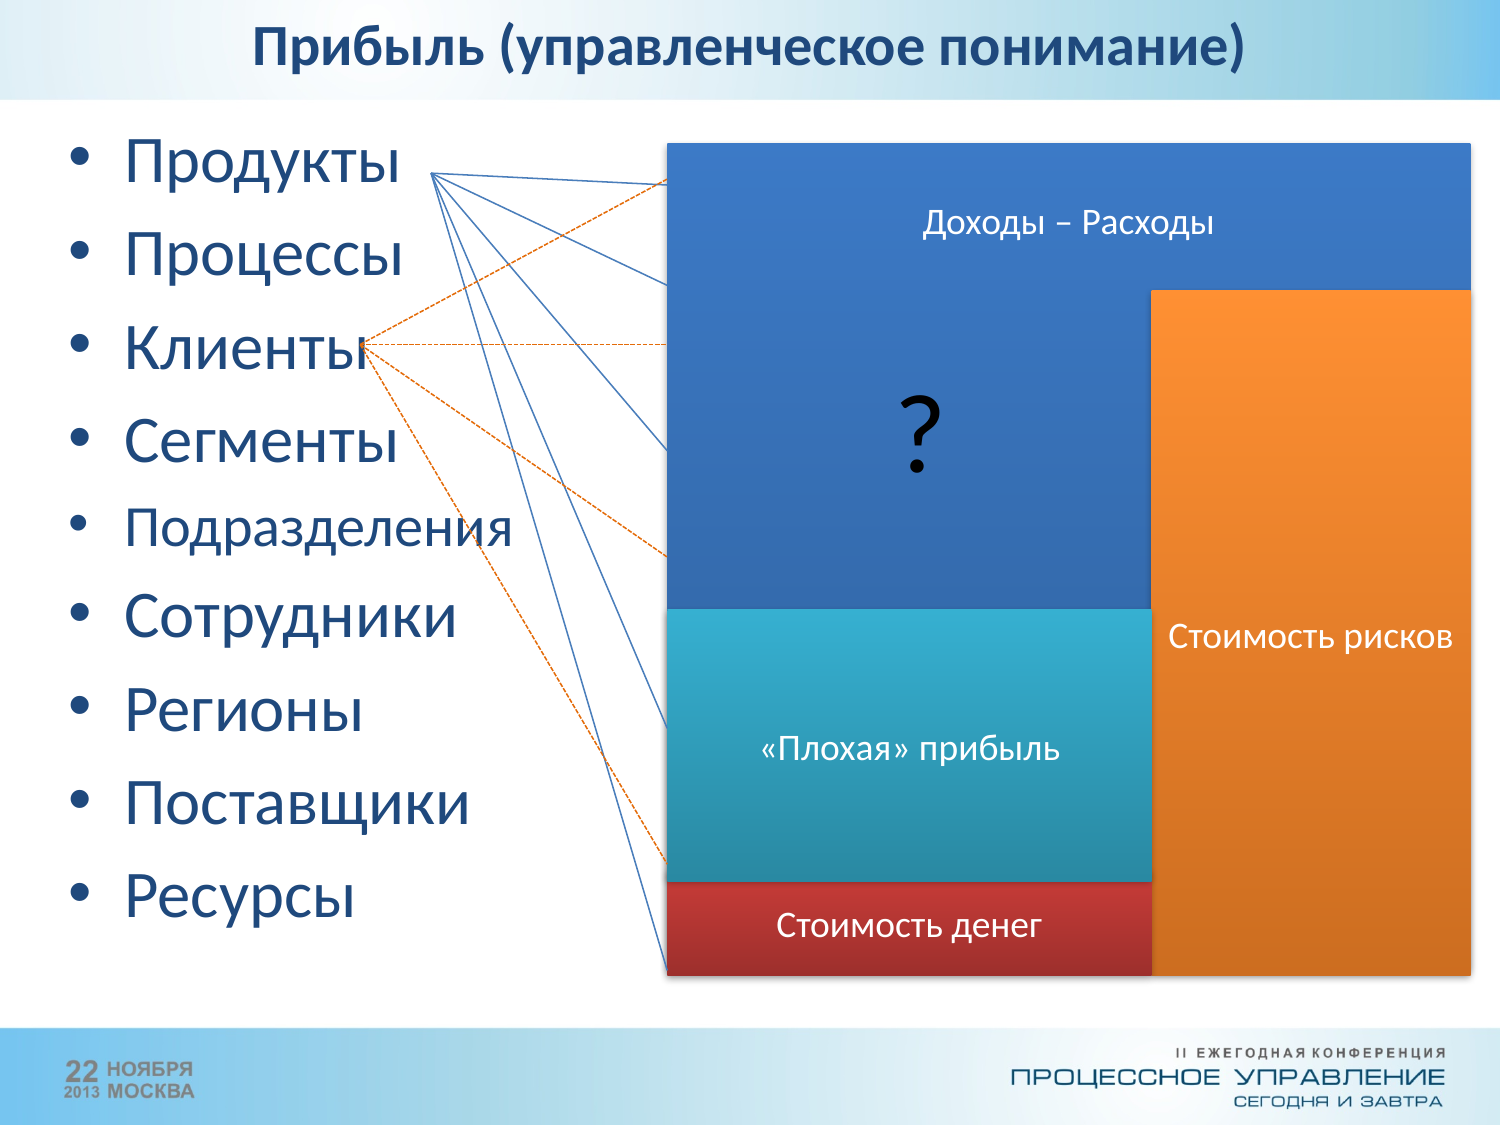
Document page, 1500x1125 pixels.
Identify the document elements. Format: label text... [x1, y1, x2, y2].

list Прибыль (управленческое понимание) [29, 0, 1471, 107]
list Продукты Процессы Клиенты Сегменты Подразделения Сотрудники Регионы Поставщики Ресурсы [53, 108, 585, 1012]
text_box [359, 344, 668, 865]
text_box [430, 871, 668, 971]
text_box «Плохая» прибыль [671, 609, 1152, 882]
text_box ? [879, 352, 998, 513]
text_box Стоимость рисков [1151, 290, 1471, 976]
picture [0, 0, 1500, 1125]
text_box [430, 172, 668, 178]
text_box Стоимость денег [670, 888, 1152, 976]
text_box Доходы – Расходы [667, 143, 1471, 607]
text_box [359, 178, 668, 342]
